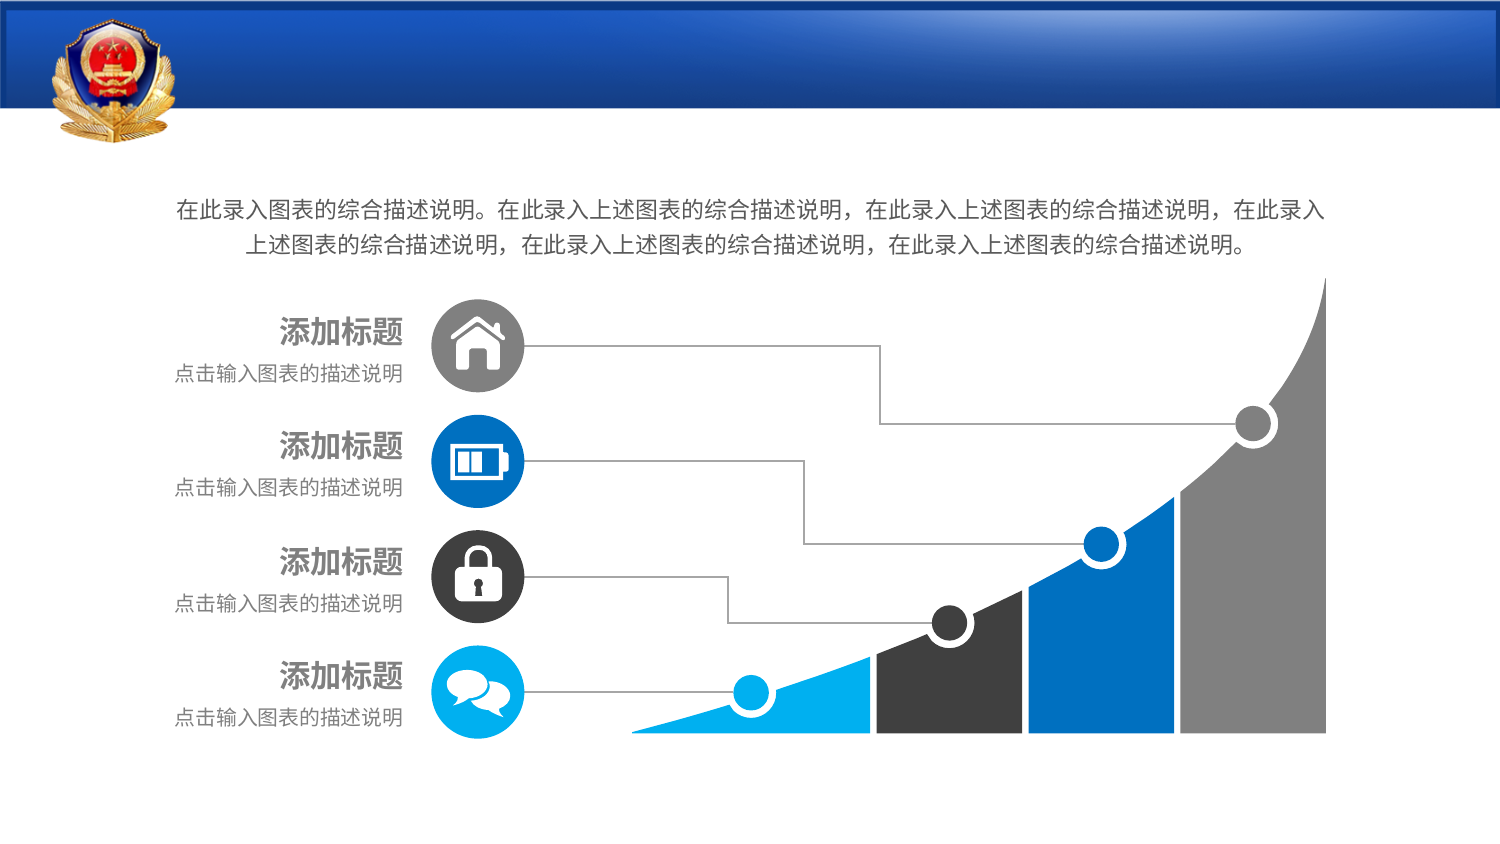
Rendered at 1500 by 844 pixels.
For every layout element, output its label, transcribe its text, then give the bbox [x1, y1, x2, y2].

text_box 点击输入图表的描述说明 [163, 468, 415, 505]
text_box [1027, 494, 1176, 735]
text_box 添加标题 [267, 420, 416, 470]
text_box [930, 604, 969, 642]
text_box 点击输入图表的描述说明 [163, 584, 415, 622]
picture [0, 0, 1500, 144]
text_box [431, 645, 734, 739]
text_box 添加标题 [267, 650, 416, 700]
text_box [431, 414, 1084, 545]
text_box [1082, 525, 1121, 563]
text_box 点击输入图表的描述说明 [163, 698, 415, 735]
text_box [734, 673, 770, 712]
text_box 添加标题 [267, 306, 416, 355]
text_box [1179, 277, 1327, 735]
text_box 在此录入图表的综合描述说明。在此录入上述图表的综合描述说明，在此录入上述图表的综合描述说明，在此录入上述图表的综合描述说明，在此录入上述图表的综合描述说明，在此录入上述图表的综合描述说明。 [160, 181, 1343, 264]
text_box [875, 588, 1024, 735]
text_box 添加标题 [267, 536, 416, 586]
text_box [734, 655, 872, 735]
text_box [1234, 404, 1272, 443]
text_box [431, 545, 932, 624]
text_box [431, 299, 1236, 424]
text_box 点击输入图表的描述说明 [163, 354, 415, 391]
